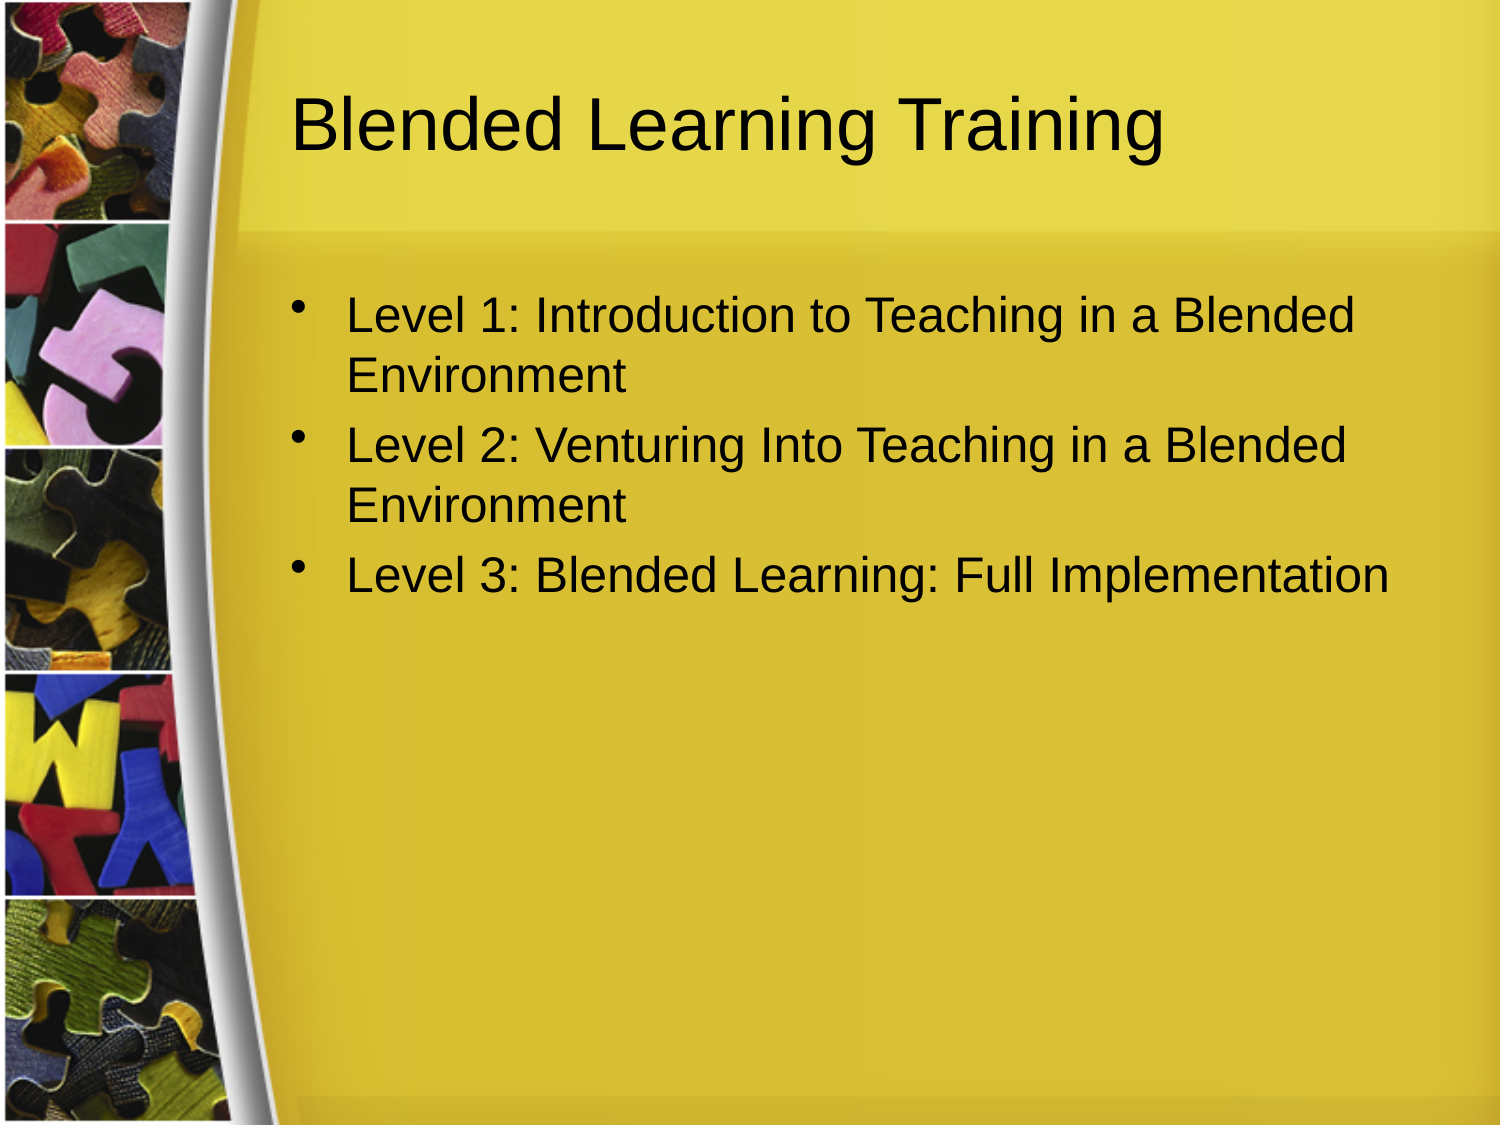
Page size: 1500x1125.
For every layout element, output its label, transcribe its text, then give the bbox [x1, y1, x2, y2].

list Level 1: Introduction to Teaching in a Blended Environment Level 2: Venturing Into Teaching in a Blended Environment Level 3: Blended Learning: Full Implementation [274, 274, 1476, 988]
title Blended Learning Training [274, 32, 1473, 209]
picture [0, 0, 1500, 1125]
